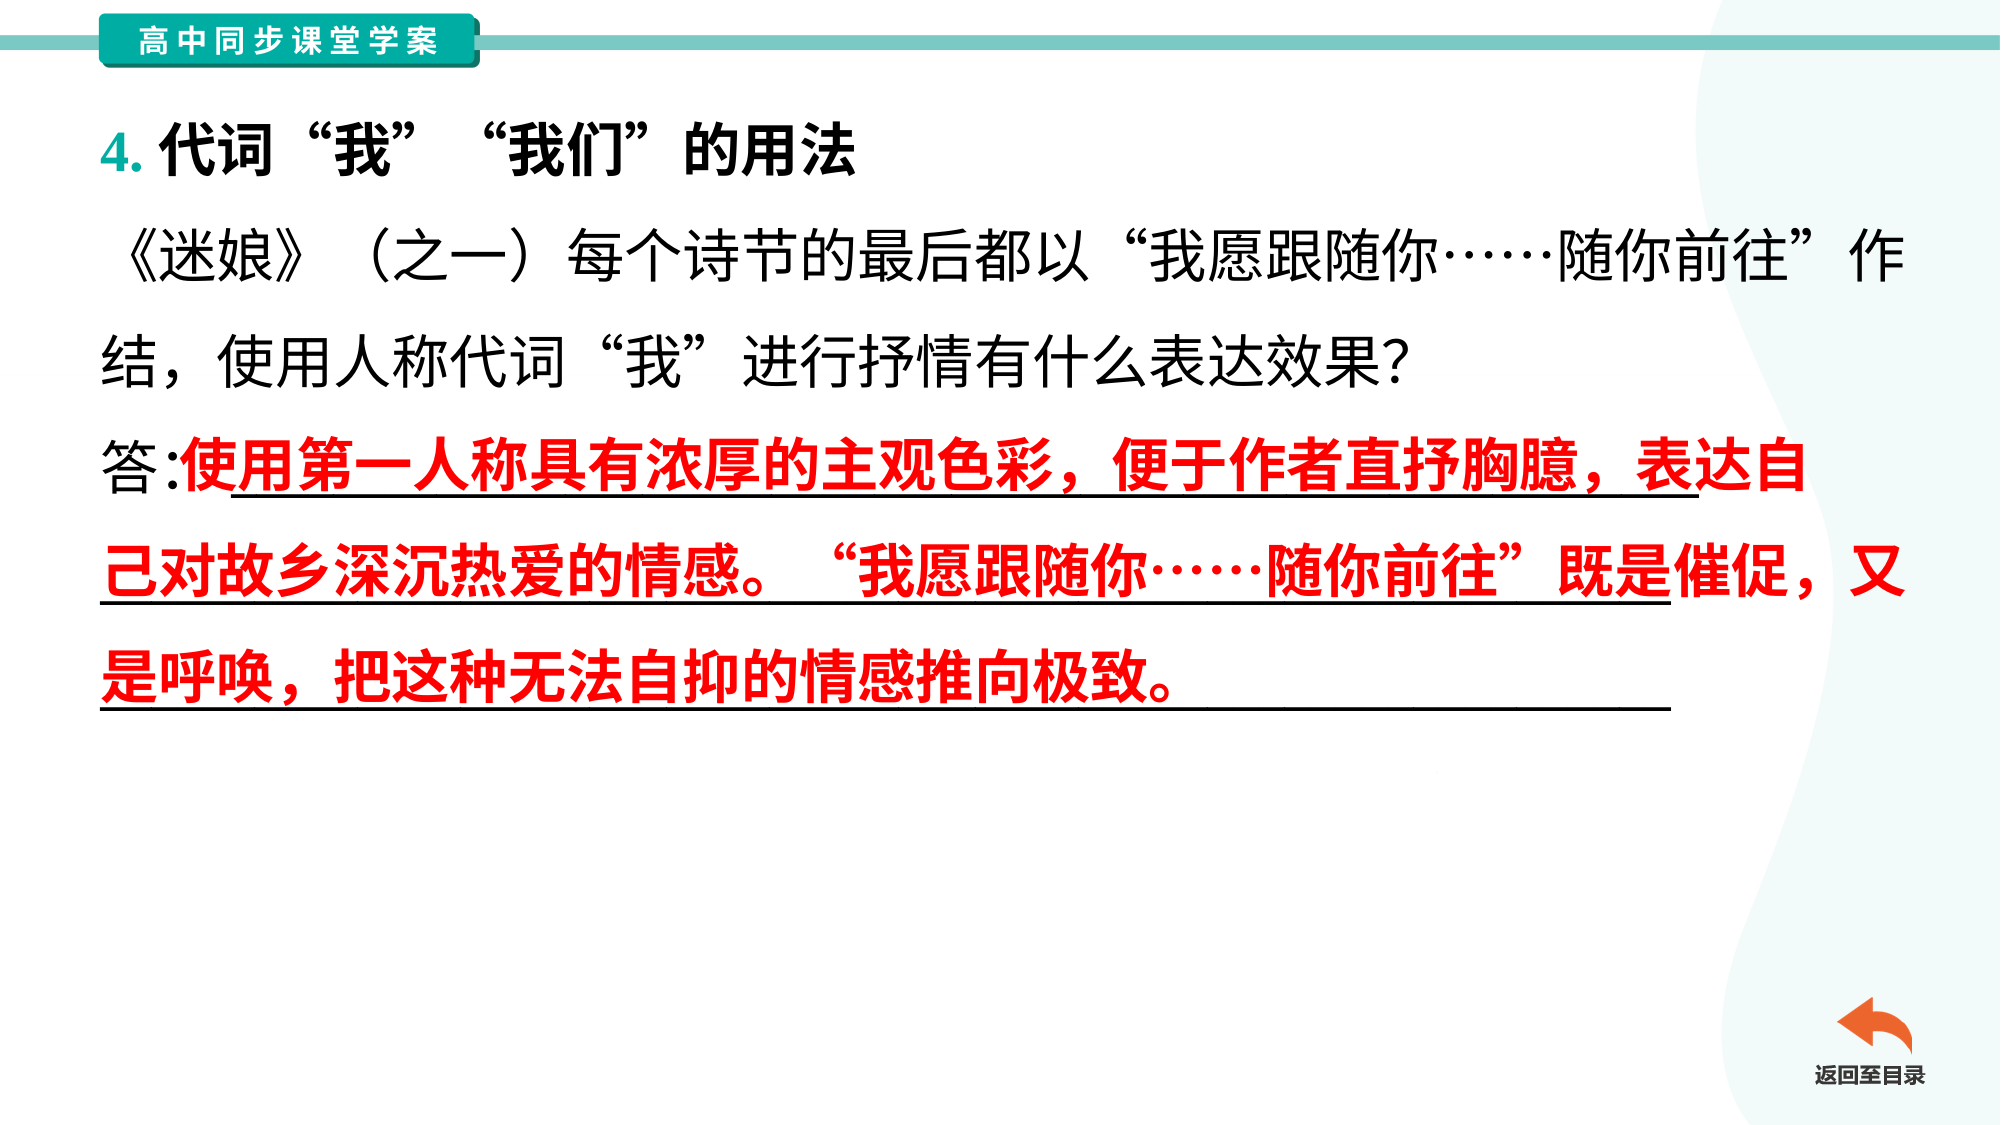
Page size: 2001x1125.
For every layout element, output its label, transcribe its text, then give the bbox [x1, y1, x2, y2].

text_box 4.代词“我”“我们”的用法 《迷娘》（之一）每个诗节的最后都以“我愿跟随你……随你前往”作 结，使用人称代词“我”进行抒情有什么表达效果？ 答：_________________________________________________________ _____________________________________________________________ _____________________________________________________________ [100, 711, 1899, 715]
text_box 使用第一人称具有浓厚的主观色彩，便于作者直抒胸臆，表达自 己对故乡深沉热爱的情感。“我愿跟随你……随你前往”既是催促，又 是呼唤，把这种无法自抑的情感推向极致。 [100, 391, 1899, 711]
text_box 4.代词“我”“我们”的用法 《迷娘》（之一）每个诗节的最后都以“我愿跟随你……随你前往”作 结，使用人称代词“我”进行抒情有什么表达效果？ 答：_________________________________________________________ _____________________________________________________________ _____________________________________________________________ [100, 76, 1899, 391]
picture [0, 0, 2000, 1125]
